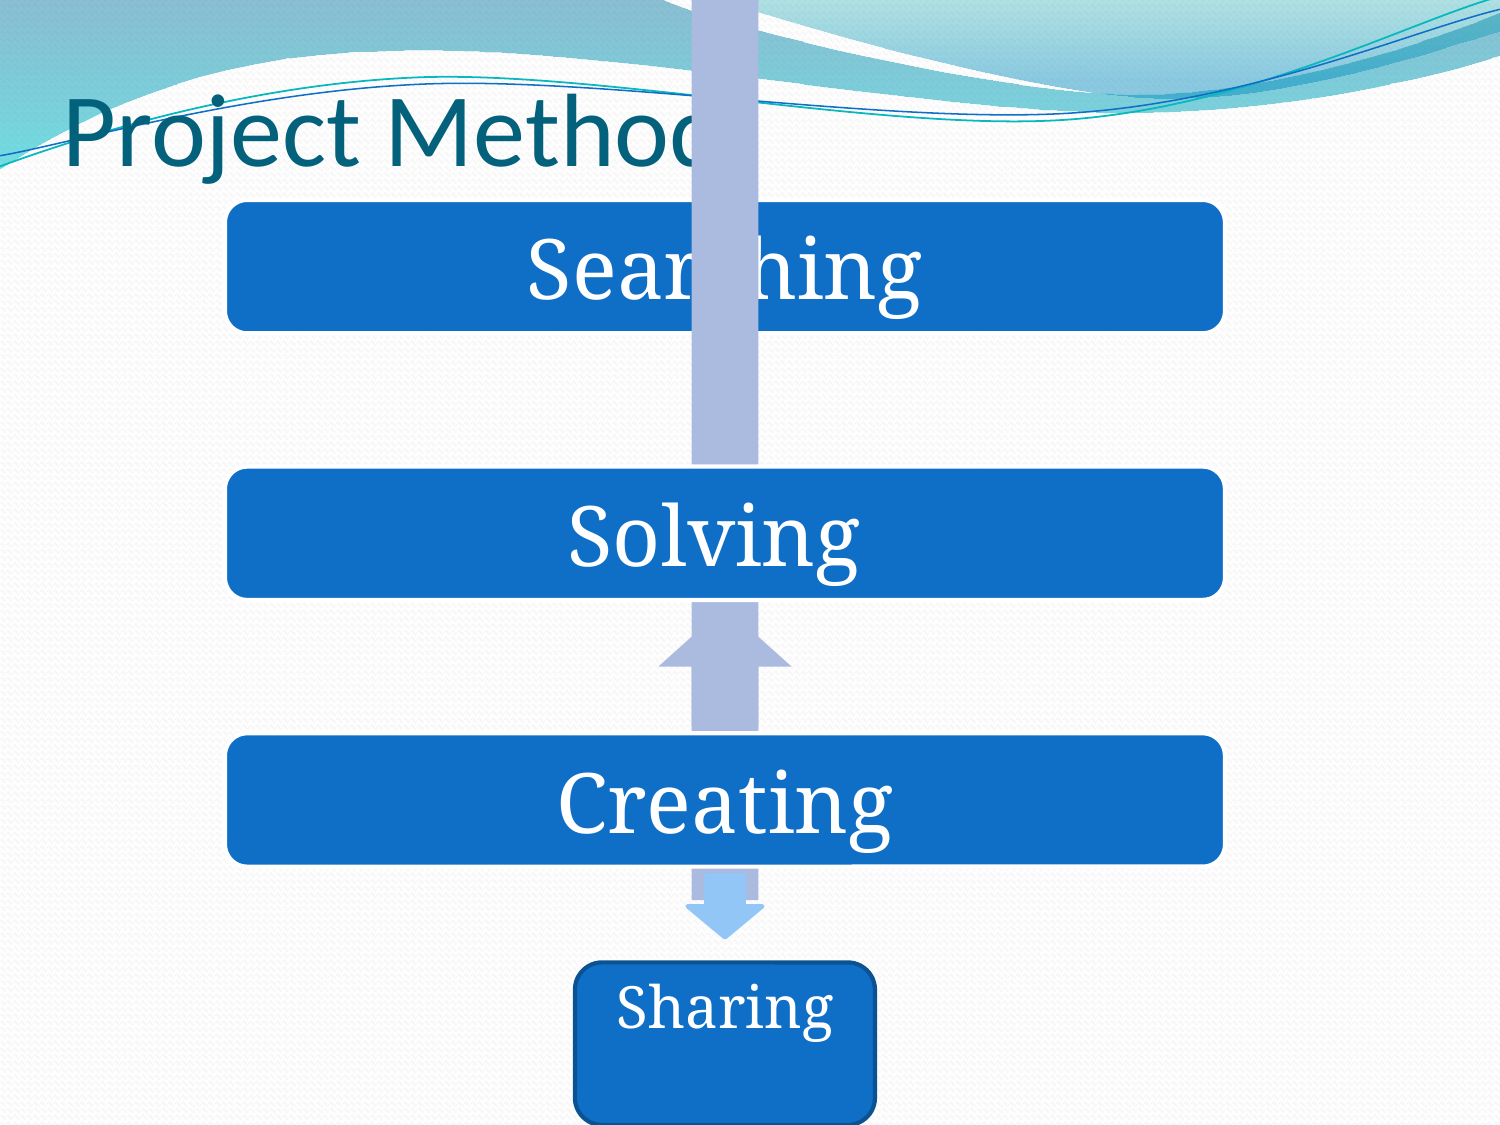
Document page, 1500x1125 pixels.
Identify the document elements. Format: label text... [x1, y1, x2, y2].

title Project Method [759, 0, 1425, 188]
text_box [685, 881, 765, 940]
text_box Sharing [587, 962, 863, 1048]
text_box [572, 964, 878, 1125]
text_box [224, 199, 1226, 867]
title Project Method [62, 0, 691, 188]
